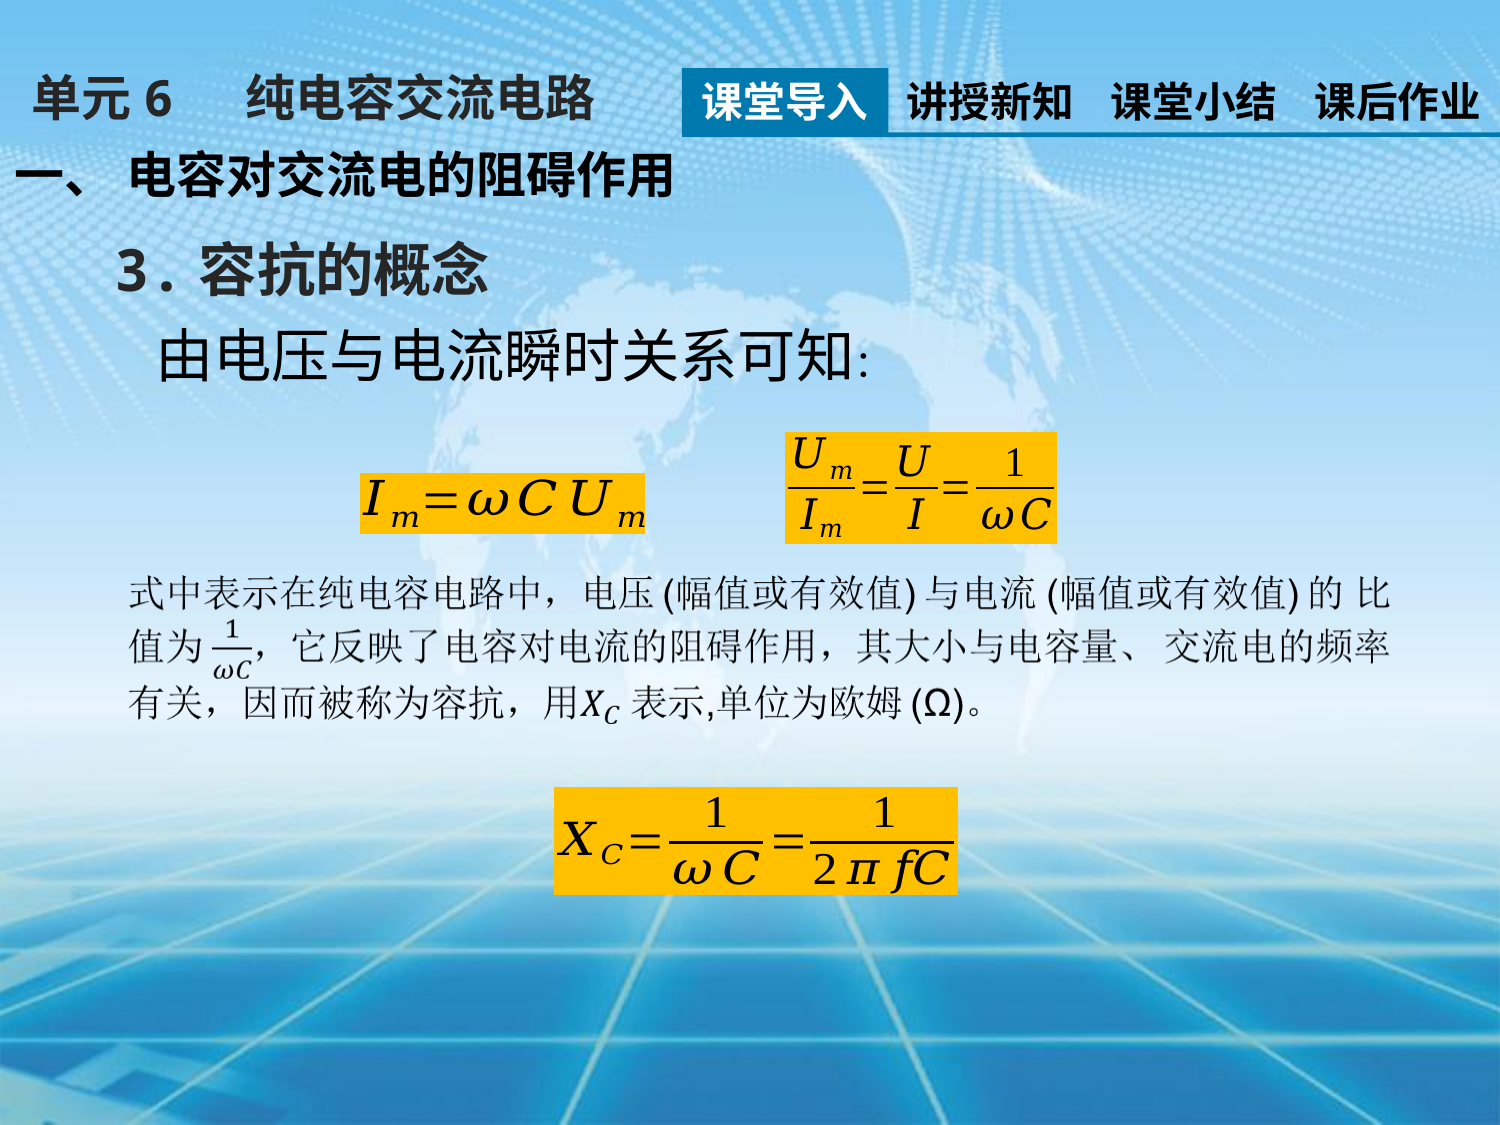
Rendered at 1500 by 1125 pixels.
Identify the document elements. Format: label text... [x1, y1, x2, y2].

text_box 3.容抗的概念 [100, 225, 854, 311]
text_box 由电压与电流瞬时关系可知： 或 [140, 311, 983, 532]
text_box 一、 电容对交流电的阻碍作用 [0, 136, 980, 211]
text_box [112, 562, 1435, 737]
picture [0, 0, 1500, 136]
picture [0, 138, 1500, 1125]
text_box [16, 59, 1500, 135]
